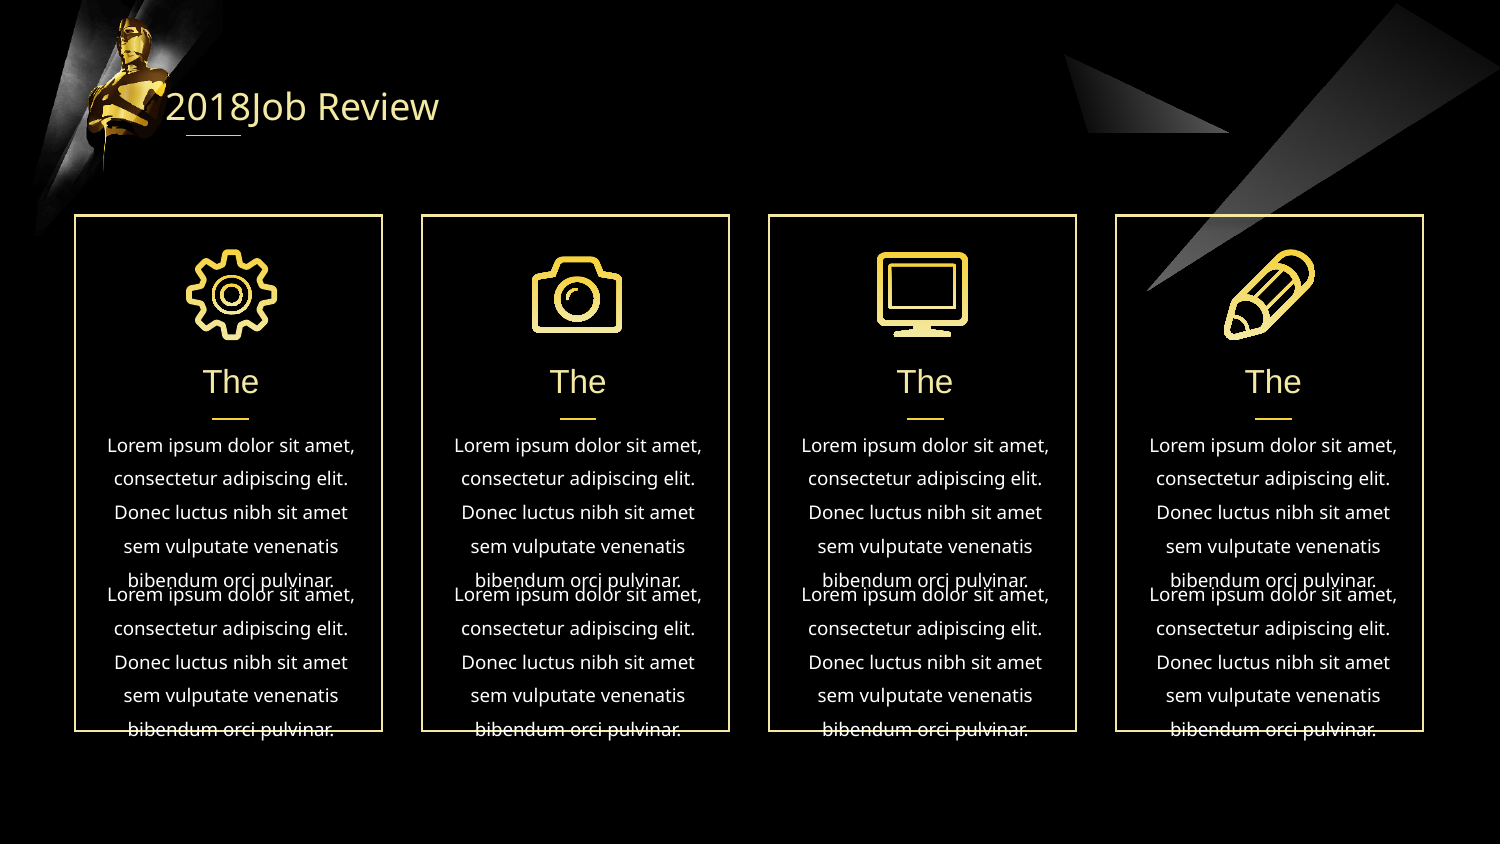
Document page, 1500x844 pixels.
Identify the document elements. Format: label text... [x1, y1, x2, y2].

text_box The [1229, 352, 1317, 408]
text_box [186, 249, 278, 341]
text_box Lorem ipsum dolor sit amet, consectetur adipiscing elit. Donec luctus nibh sit amet sem vulputate venenatis bibendum orci pulvinar. [427, 564, 729, 748]
text_box 2018Job Review [150, 75, 455, 135]
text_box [876, 252, 968, 338]
text_box [421, 214, 730, 732]
picture [0, 0, 316, 236]
text_box Lorem ipsum dolor sit amet, consectetur adipiscing elit. Donec luctus nibh sit amet sem vulputate venenatis bibendum orci pulvinar. [427, 414, 729, 564]
text_box [74, 214, 383, 732]
text_box Lorem ipsum dolor sit amet, consectetur adipiscing elit. Donec luctus nibh sit amet sem vulputate venenatis bibendum orci pulvinar. [1122, 564, 1424, 748]
text_box [1115, 214, 1424, 732]
text_box The [881, 352, 969, 408]
text_box Lorem ipsum dolor sit amet, consectetur adipiscing elit. Donec luctus nibh sit amet sem vulputate venenatis bibendum orci pulvinar. [80, 564, 382, 748]
text_box [768, 214, 1077, 732]
text_box Lorem ipsum dolor sit amet, consectetur adipiscing elit. Donec luctus nibh sit amet sem vulputate venenatis bibendum orci pulvinar. [80, 414, 382, 564]
text_box The [534, 352, 622, 408]
text_box The [187, 352, 275, 408]
text_box [1223, 249, 1316, 341]
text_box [531, 256, 623, 334]
text_box Lorem ipsum dolor sit amet, consectetur adipiscing elit. Donec luctus nibh sit amet sem vulputate venenatis bibendum orci pulvinar. [774, 564, 1076, 748]
text_box Lorem ipsum dolor sit amet, consectetur adipiscing elit. Donec luctus nibh sit amet sem vulputate venenatis bibendum orci pulvinar. [1122, 414, 1424, 564]
text_box Lorem ipsum dolor sit amet, consectetur adipiscing elit. Donec luctus nibh sit amet sem vulputate venenatis bibendum orci pulvinar. [774, 414, 1076, 564]
